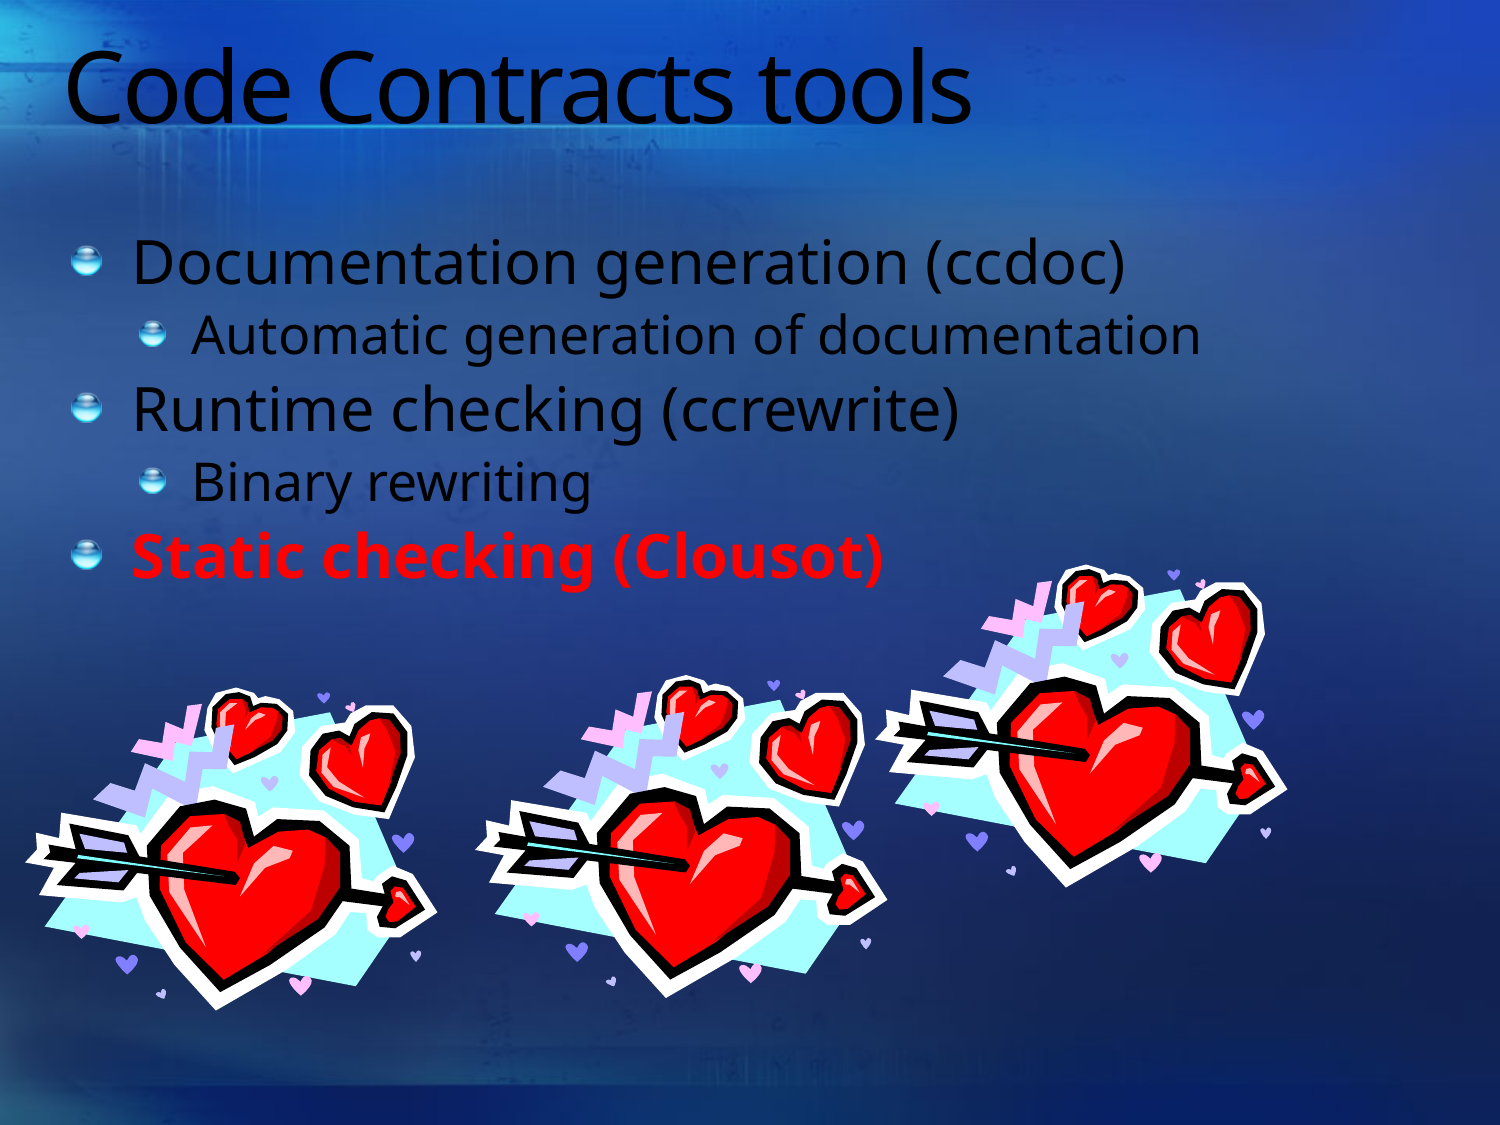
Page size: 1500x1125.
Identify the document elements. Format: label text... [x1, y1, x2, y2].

list Documentation generation (ccdoc) Automatic generation of documentation Runtime checking (ccrewrite) Binary rewriting Static checking (Clousot) [62, 231, 1438, 595]
picture [0, 0, 1500, 1125]
title Code Contracts tools [62, 37, 1438, 147]
